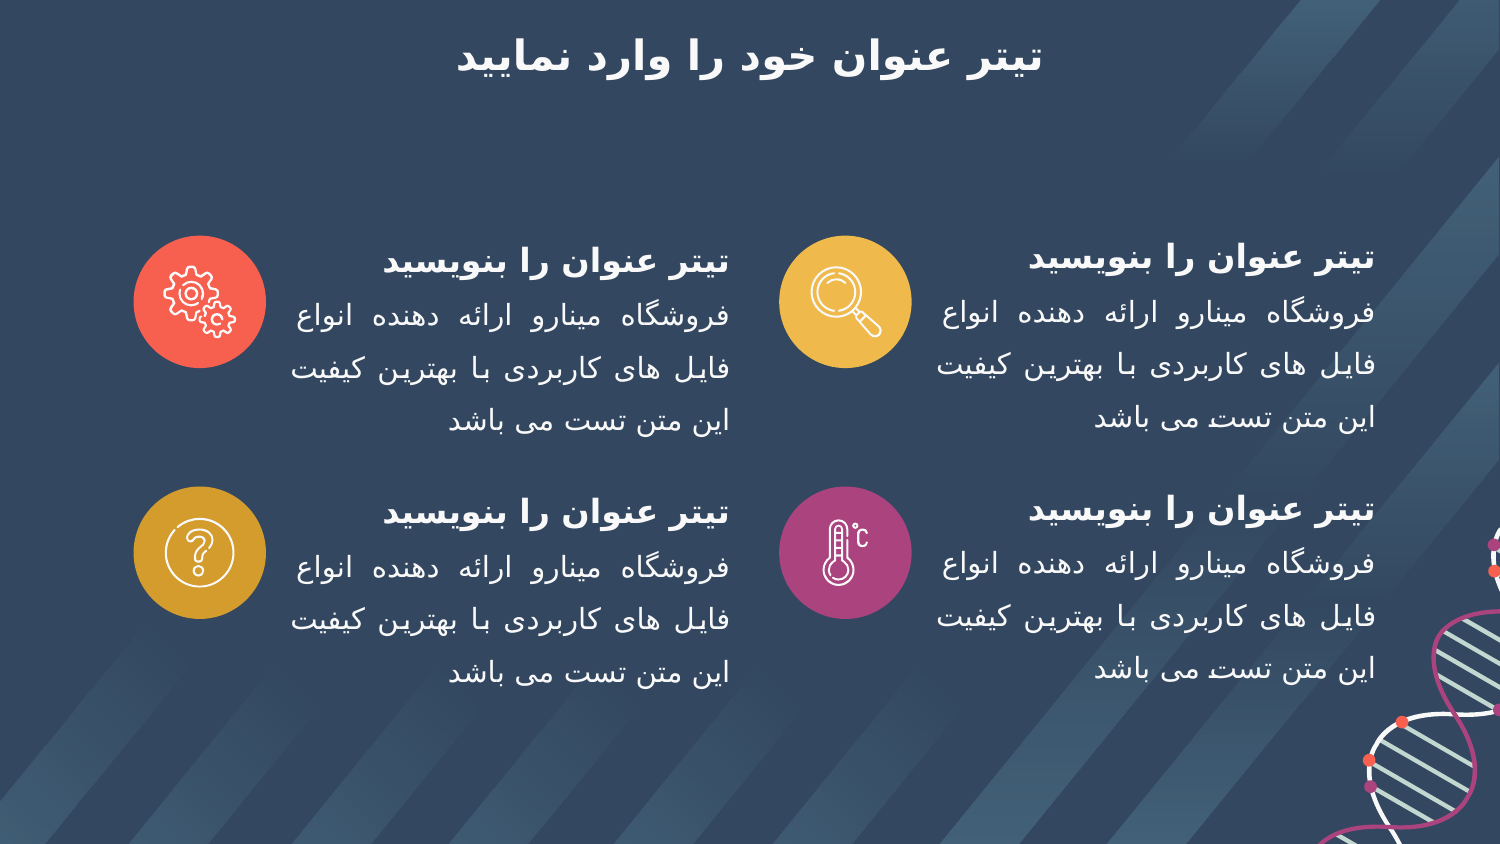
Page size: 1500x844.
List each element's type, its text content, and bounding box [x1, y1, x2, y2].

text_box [807, 266, 883, 338]
text_box [779, 486, 912, 619]
text_box [779, 235, 912, 369]
text_box تیتر عنوان را بنویسید فروشگاه مینارو ارائه دهنده انواع فایل های کاربردی با بهترین کیفیت این متن تست می باشد [272, 211, 746, 444]
text_box [133, 486, 266, 619]
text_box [164, 517, 235, 588]
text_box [163, 265, 237, 339]
text_box تیتر عنوان خود را وارد نمایید [0, 21, 1500, 86]
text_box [822, 519, 869, 587]
text_box تیتر عنوان را بنویسید فروشگاه مینارو ارائه دهنده انواع فایل های کاربردی با بهترین کیفیت این متن تست می باشد [917, 208, 1391, 441]
text_box [133, 235, 266, 369]
text_box تیتر عنوان را بنویسید فروشگاه مینارو ارائه دهنده انواع فایل های کاربردی با بهترین کیفیت این متن تست می باشد [272, 463, 746, 696]
text_box تیتر عنوان را بنویسید فروشگاه مینارو ارائه دهنده انواع فایل های کاربردی با بهترین کیفیت این متن تست می باشد [917, 459, 1391, 692]
